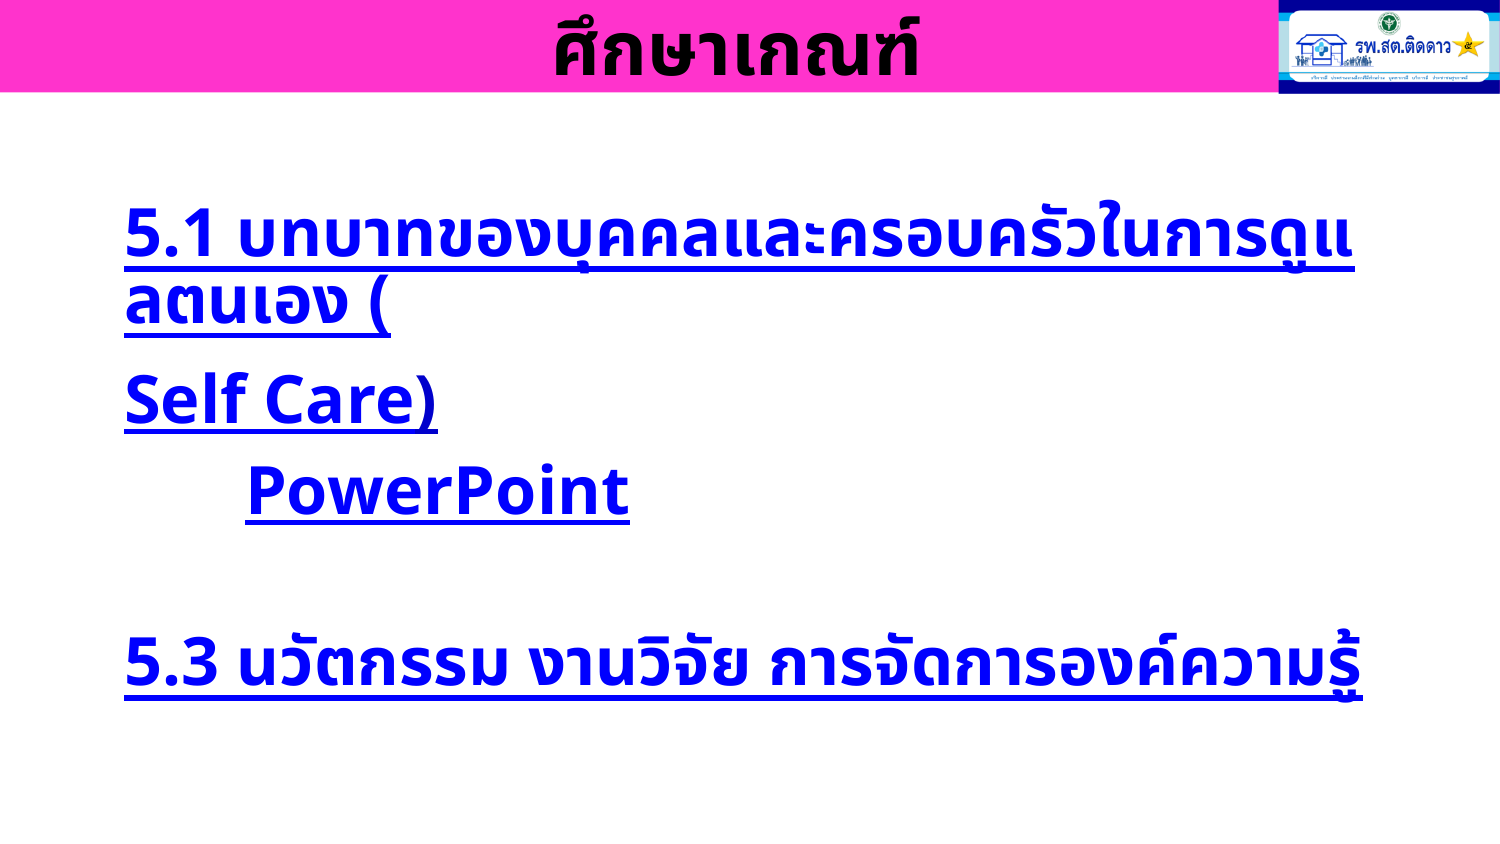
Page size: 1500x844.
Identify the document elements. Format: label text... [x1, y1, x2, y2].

picture [1278, 0, 1500, 94]
text_box 5.1 บทบาทของบุคคลและครอบครัวในการดูแลตนเอง (Self Care) PowerPoint 5.3 นวัตกรรม งานวิจัย การจัดการองค์ความรู้ [109, 182, 1390, 661]
text_box ศึกษาเกณฑ์ [195, 0, 1276, 97]
text_box [0, 0, 195, 93]
